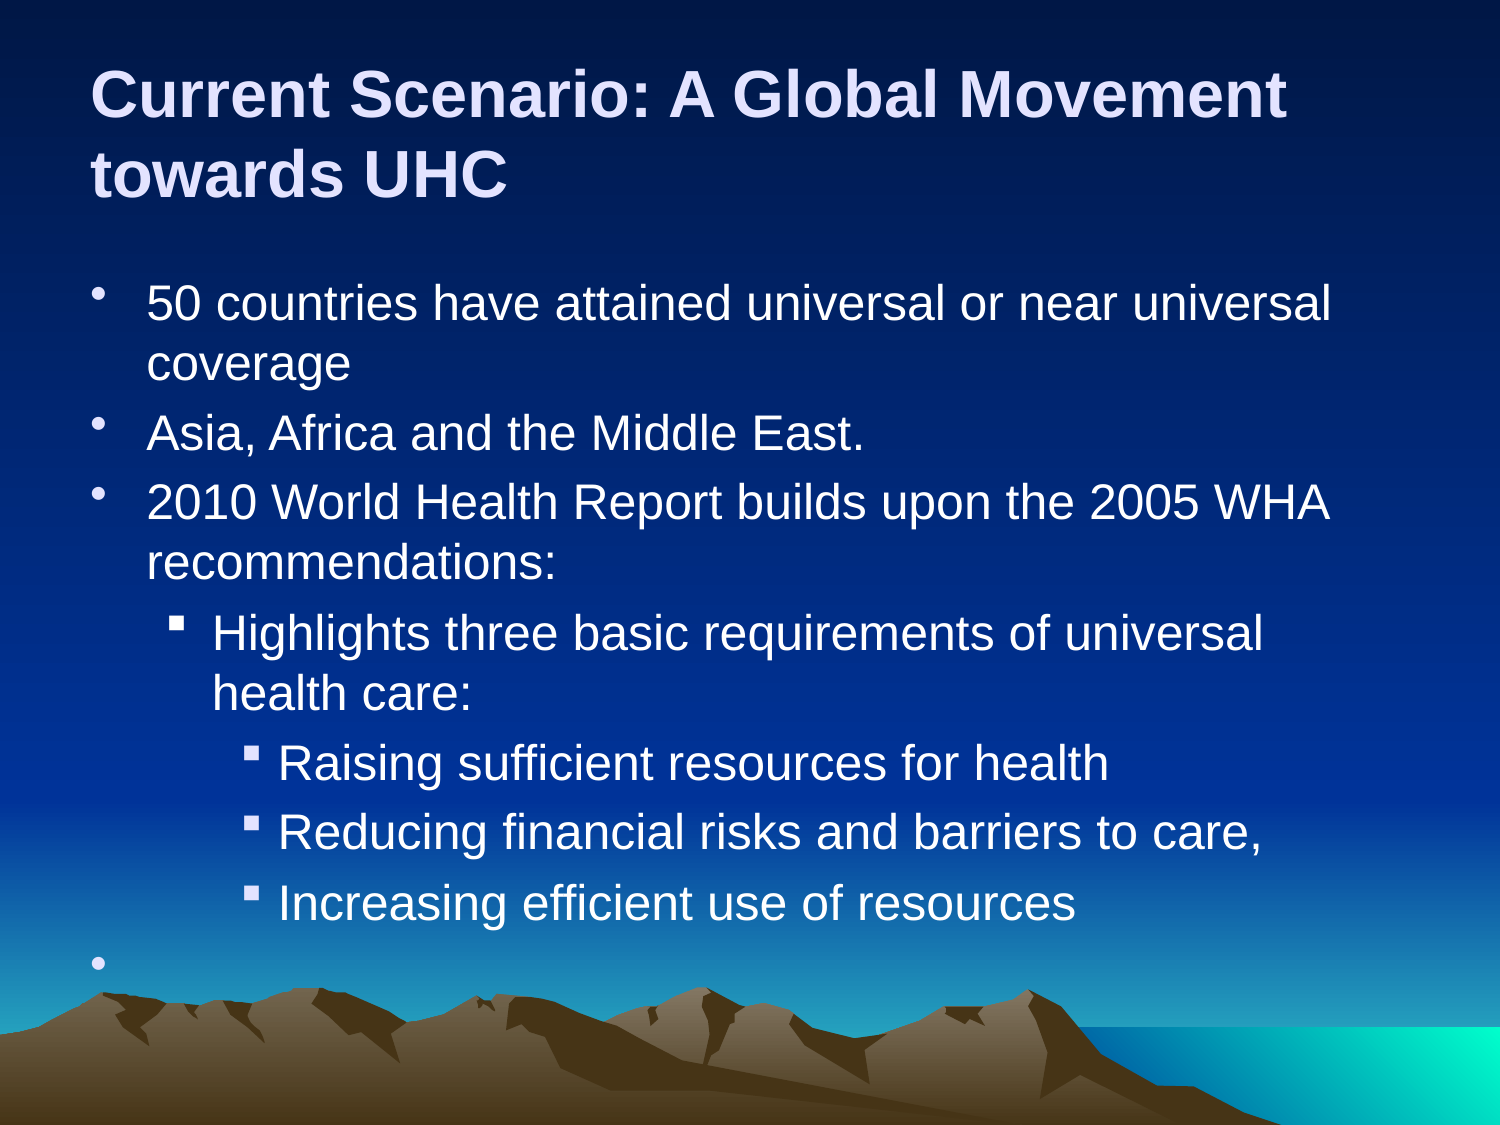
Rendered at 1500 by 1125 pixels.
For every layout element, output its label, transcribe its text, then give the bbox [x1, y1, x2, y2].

title Current Scenario: A Global Movement towards UHC [74, 37, 1426, 226]
list 50 countries have attained universal or near universal coverage Asia, Africa and the Middle East. 2010 World Health Report builds upon the 2005 WHA recommendations: Highlights three basic requirements of universal health care: Raising sufficient resources for health Reducing financial risks and barriers to care, Increasing efficient use of resources [74, 262, 1426, 1001]
